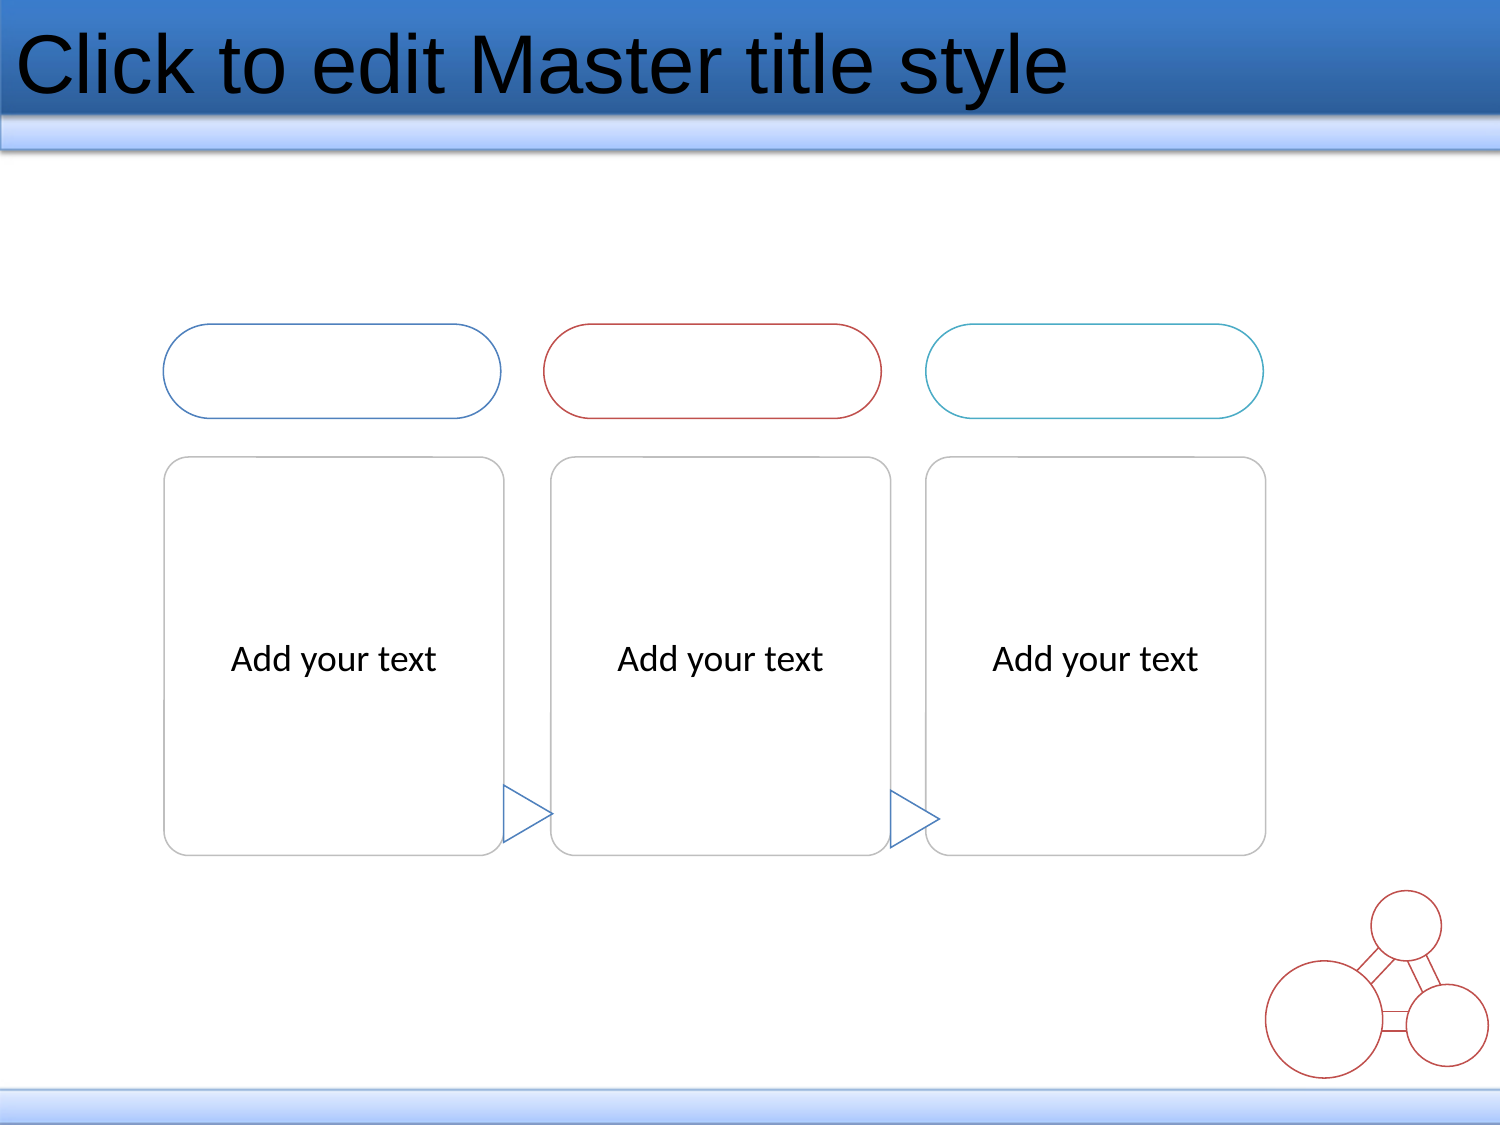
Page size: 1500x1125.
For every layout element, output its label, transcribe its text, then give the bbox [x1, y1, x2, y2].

text_box Phase 1 [163, 324, 501, 419]
text_box [1406, 984, 1489, 1067]
text_box [890, 790, 940, 848]
text_box [1357, 948, 1394, 984]
text_box [503, 785, 553, 843]
text_box [1265, 960, 1383, 1079]
text_box [1382, 1011, 1408, 1032]
title Click to edit Master title style [0, 7, 1351, 114]
text_box [1371, 890, 1442, 961]
text_box Add your text [550, 456, 891, 856]
text_box Add your text [925, 456, 1266, 856]
text_box Phase 2 [543, 324, 882, 419]
text_box Add your text [163, 456, 504, 856]
text_box [1407, 955, 1441, 992]
picture [0, 0, 1500, 1125]
text_box Phase 3 [925, 324, 1264, 419]
